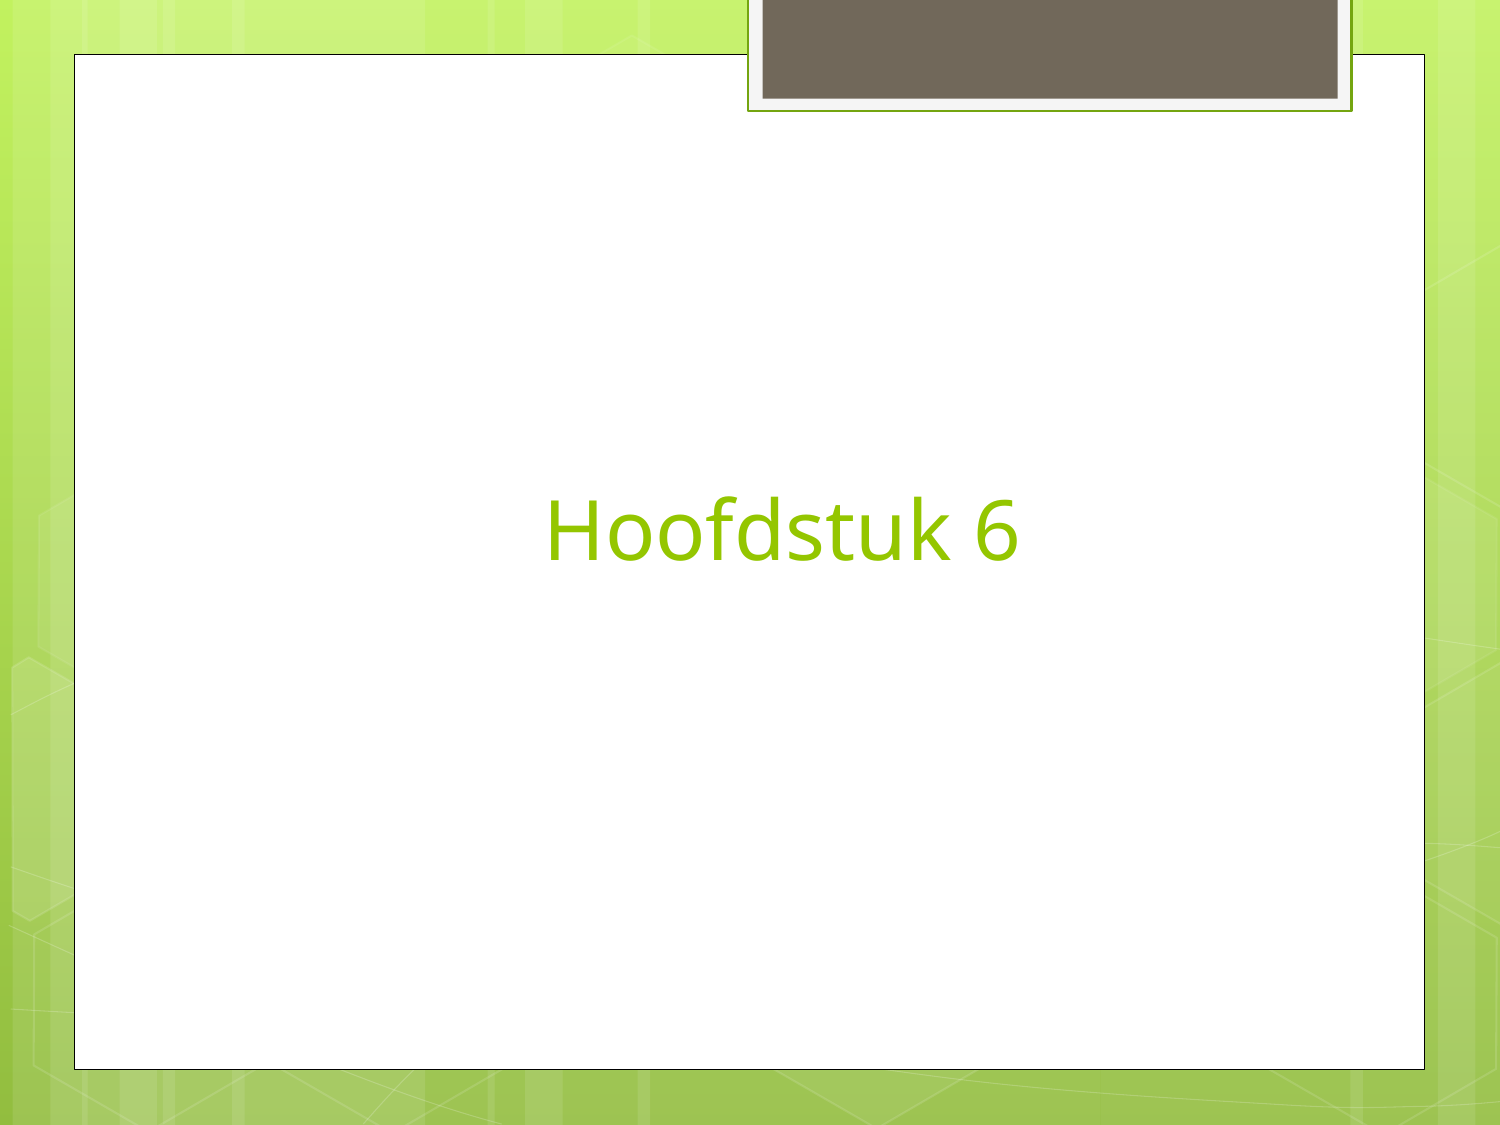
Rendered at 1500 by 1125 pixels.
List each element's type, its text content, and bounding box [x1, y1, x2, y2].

title Hoofdstuk 6 [206, 397, 1359, 585]
